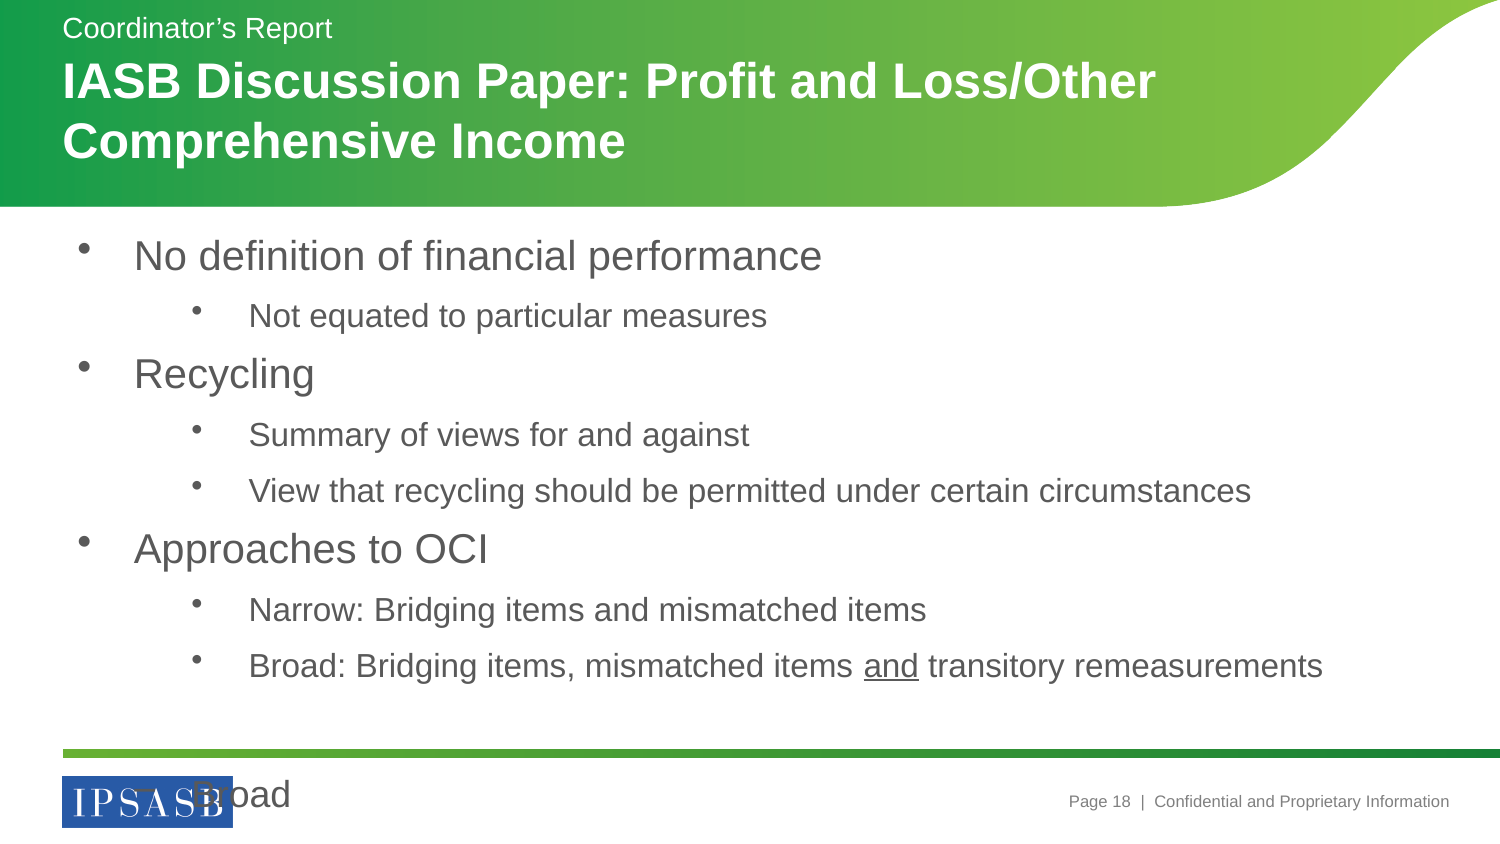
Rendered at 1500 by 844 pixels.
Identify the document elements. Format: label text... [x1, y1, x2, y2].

title IASB Discussion Paper: Profit and Loss/Other Comprehensive Income [62, 75, 1300, 142]
list No definition of financial performance Not equated to particular measures Recycling Summary of views for and against View that recycling should be permitted under certain circumstances Approaches to OCI Narrow: Bridging items and mismatched items Broad: Bridging items, mismatched items and transitory remeasurements Broad [62, 220, 1450, 724]
subtitle Coordinator’s Report [62, 9, 500, 38]
picture [62, 776, 233, 828]
picture [0, 0, 1500, 207]
